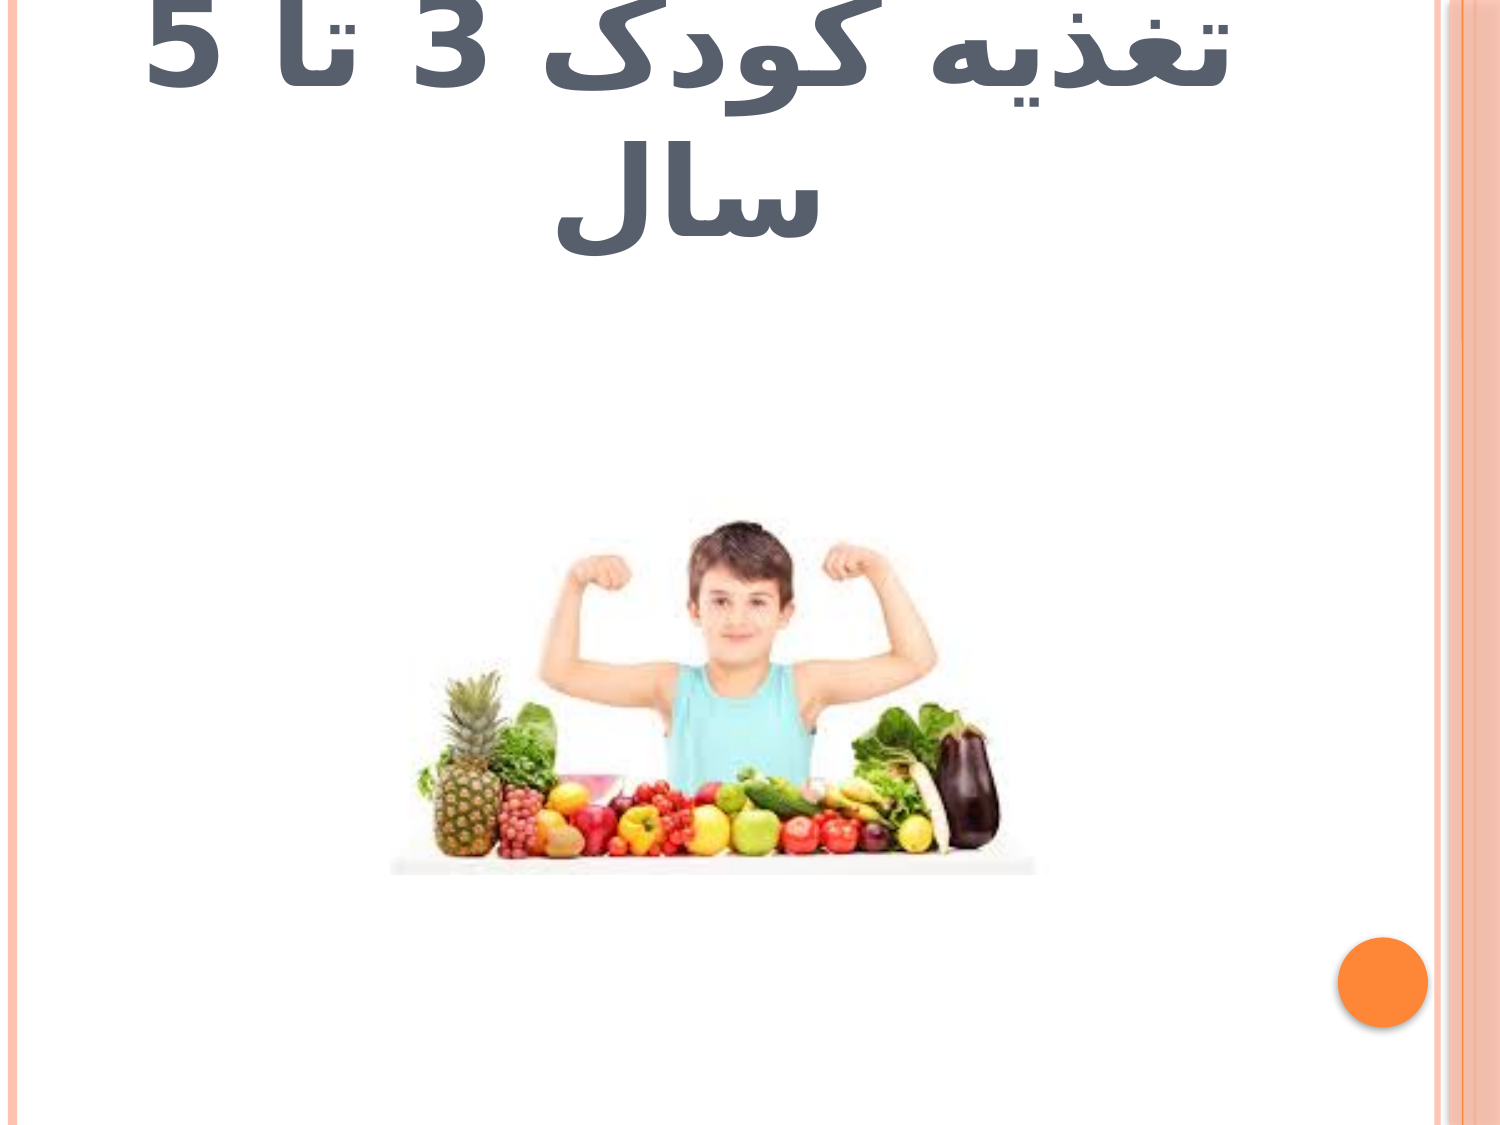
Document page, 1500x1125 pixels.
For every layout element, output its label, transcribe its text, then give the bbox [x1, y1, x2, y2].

picture [371, 418, 1058, 876]
title تغذیه کودک 3 تا 5 سال [76, 231, 1302, 420]
